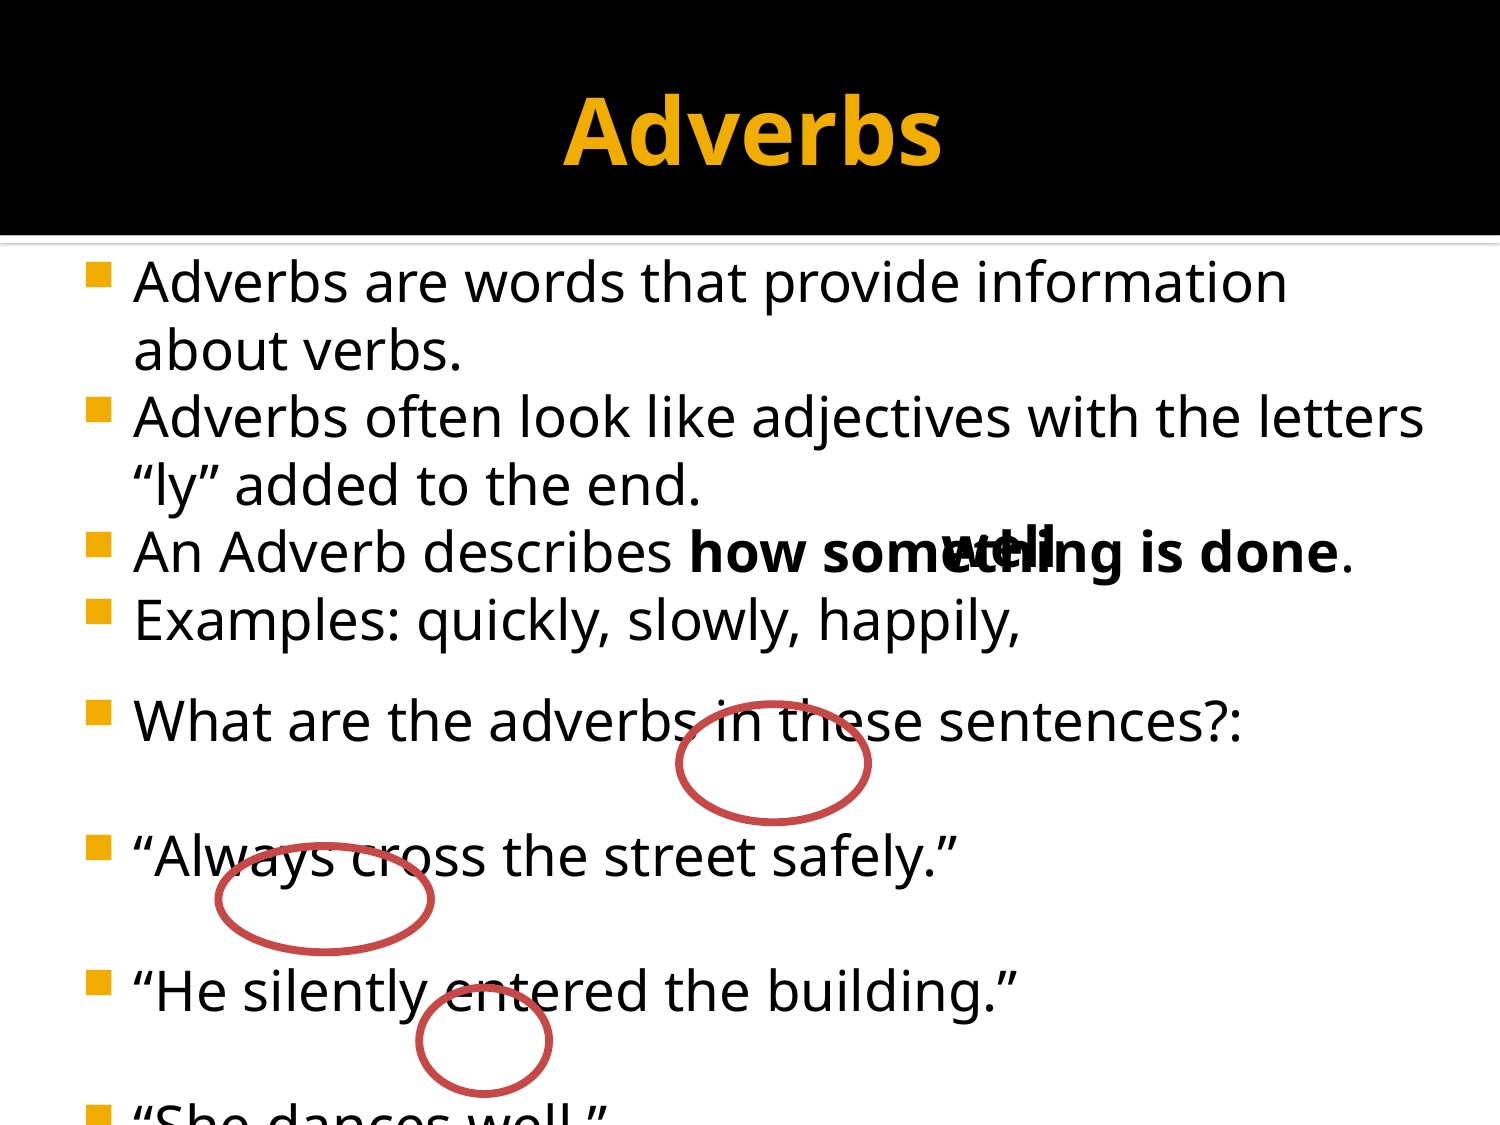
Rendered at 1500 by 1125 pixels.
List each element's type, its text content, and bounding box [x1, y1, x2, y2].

text_box [415, 983, 554, 1098]
text_box [214, 842, 435, 957]
title Adverbs [75, 25, 1425, 231]
list Adverbs are words that provide information about verbs. Adverbs often look like adjectives with the letters “ly” added to the end. An Adverb describes how something is done. Examples: quickly, slowly, happily, What are the adverbs in these sentences?: “Always cross the street safely.” “He silently entered the building.” “She dances well.” [53, 231, 1471, 1106]
text_box [675, 700, 872, 827]
text_box well [927, 503, 1081, 586]
